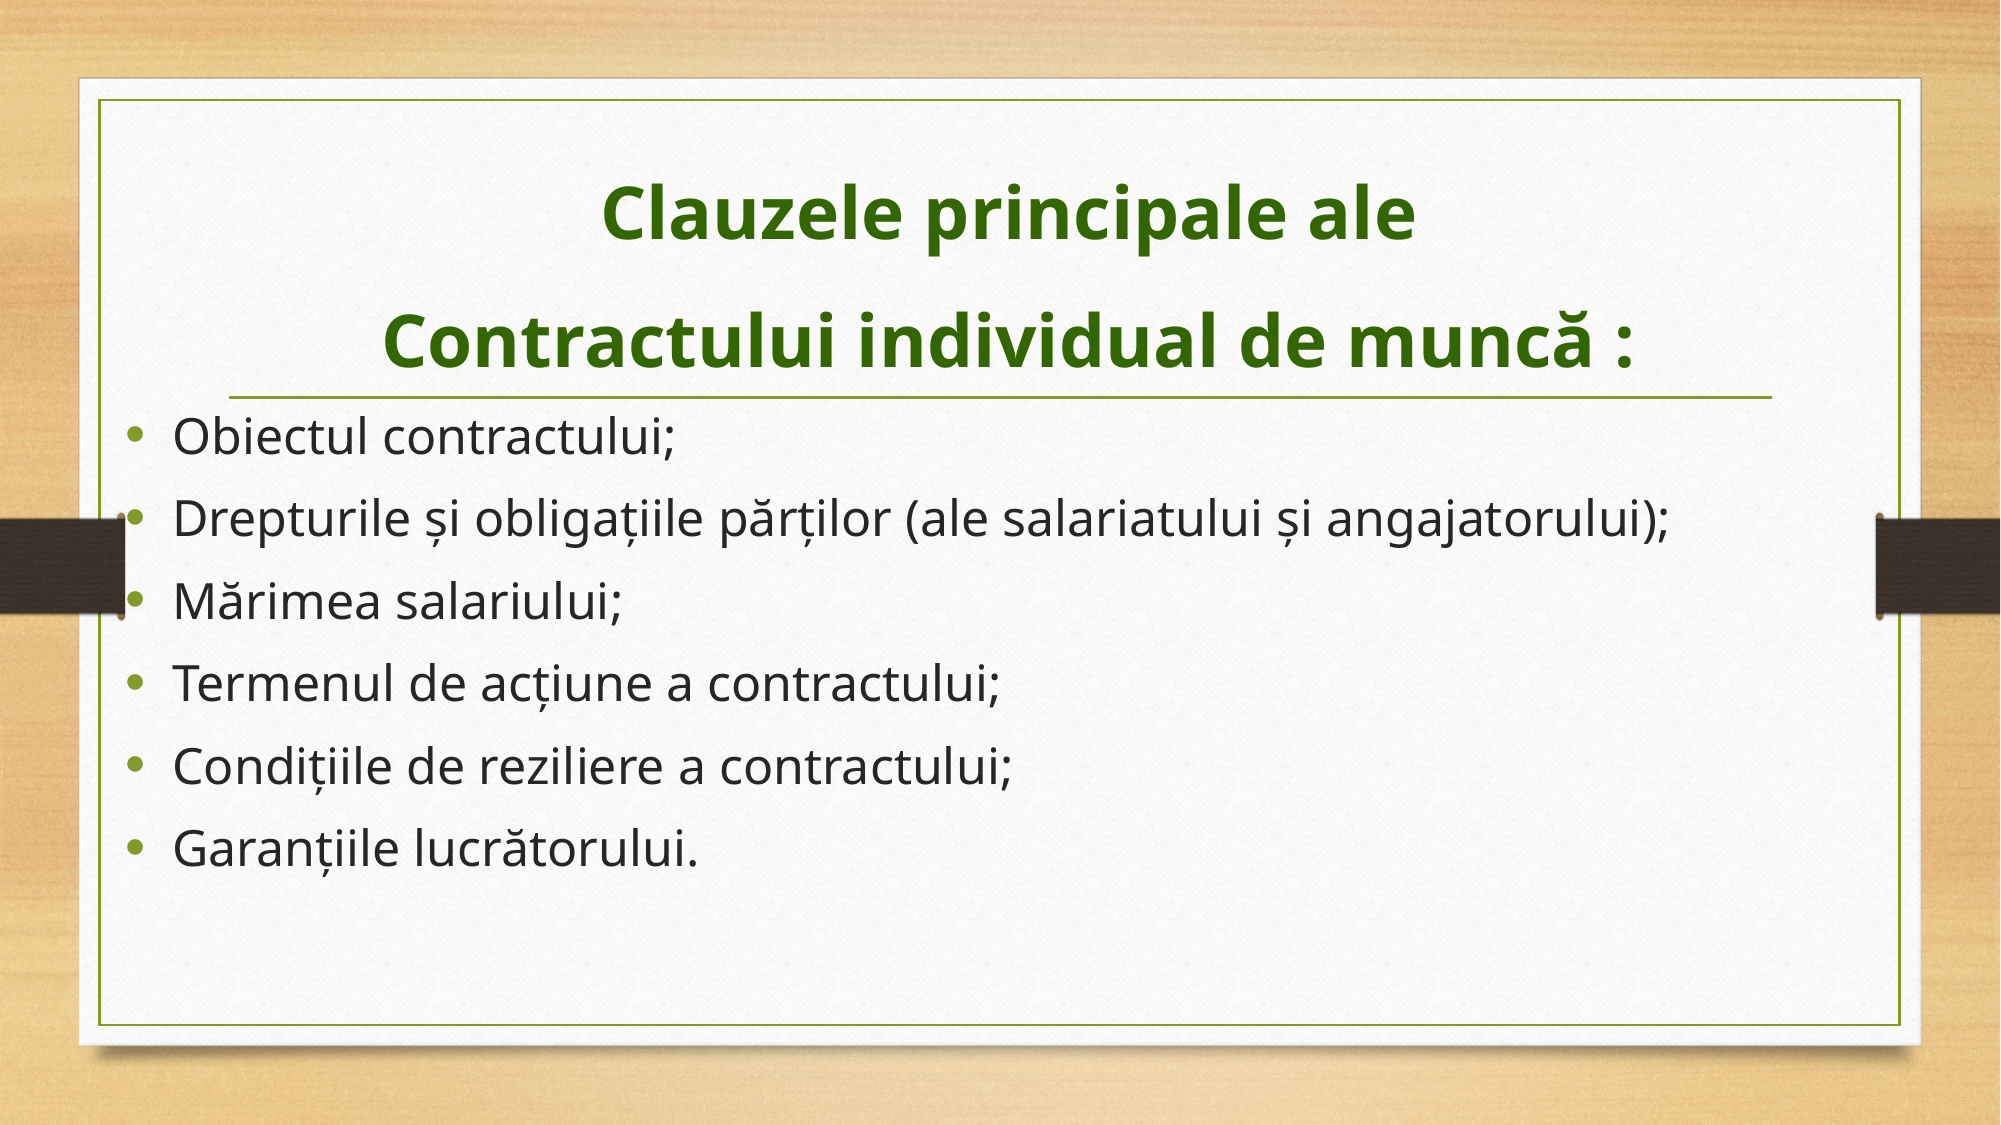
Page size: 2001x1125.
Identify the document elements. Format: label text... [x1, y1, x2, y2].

list Clauzele principale ale Contractului individual de muncă : Obiectul contractului; Drepturile şi obligaţiile părţilor (ale salariatului şi angajatorului); Mărimea salariului; Termenul de acţiune a contractului; Condiţiile de reziliere a contractului; Garanţiile lucrătorului. [110, 145, 1927, 1125]
picture [0, 0, 2001, 1125]
